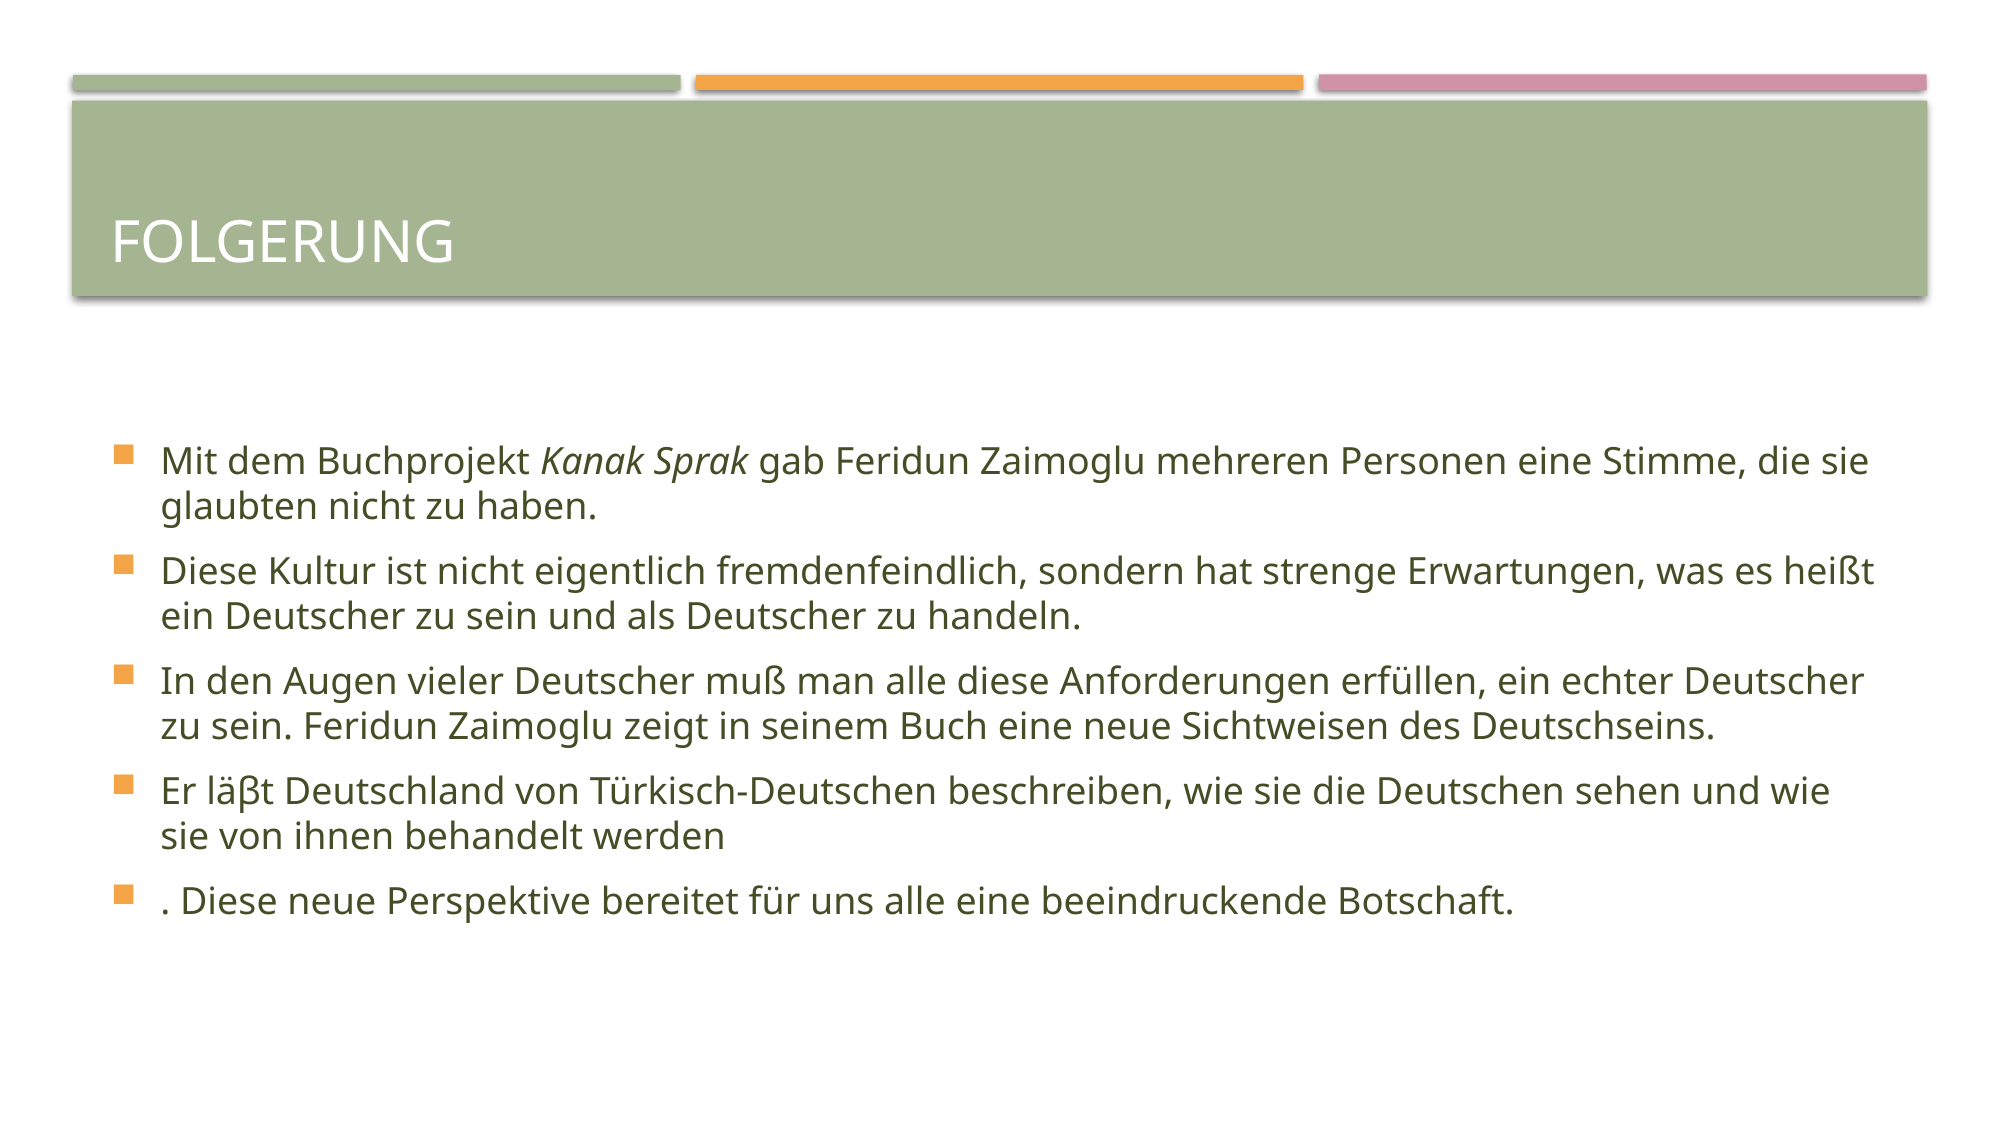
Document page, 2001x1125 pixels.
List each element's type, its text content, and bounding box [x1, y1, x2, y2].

list Mit dem Buchprojekt Kanak Sprak gab Feridun Zaimoglu mehreren Personen eine Stimme, die sie glaubten nicht zu haben. Diese Kultur ist nicht eigentlich fremdenfeindlich, sondern hat strenge Erwartungen, was es heißt ein Deutscher zu sein und als Deutscher zu handeln. In den Augen vieler Deutscher muß man alle diese Anforderungen erfüllen, ein echter Deutscher zu sein. Feridun Zaimoglu zeigt in seinem Buch eine neue Sichtweisen des Deutschseins. Er läβt Deutschland von Türkisch-Deutschen beschreiben, wie sie die Deutschen sehen und wie sie von ihnen behandelt werden . Diese neue Perspektive bereitet für uns alle eine beeindruckende Botschaft. [95, 357, 1905, 1002]
title Folgerung [95, 115, 1905, 282]
